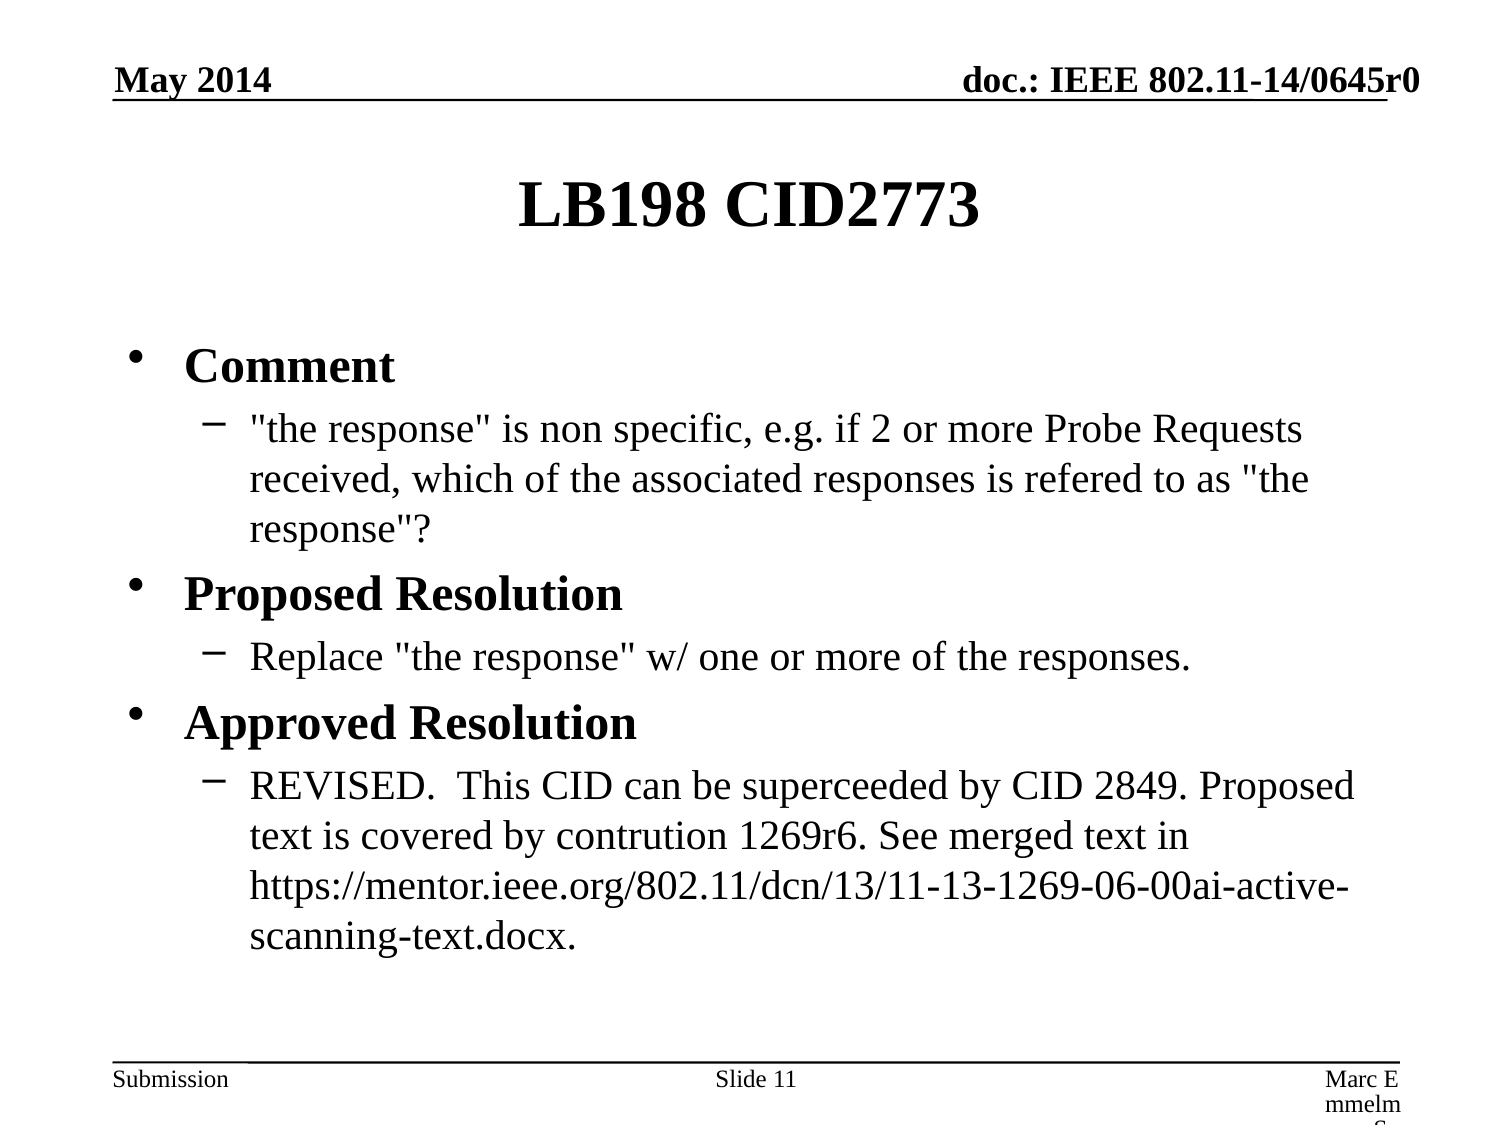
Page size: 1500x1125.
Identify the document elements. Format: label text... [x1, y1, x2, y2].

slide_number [114, 54, 290, 101]
list Comment "the response" is non specific, e.g. if 2 or more Probe Requests received, which of the associated responses is refered to as "the response"? Proposed Resolution Replace "the response" w/ one or more of the responses. Approved Resolution REVISED. This CID can be superceeded by CID 2849. Proposed text is covered by contrution 1269r6. See merged text in https://mentor.ieee.org/802.11/dcn/13/11-13-1269-06-00ai-active-scanning-text.docx. [112, 324, 1388, 1001]
slide_number Slide 11 [712, 1061, 800, 1093]
title LB198 CID2773 [112, 112, 1388, 288]
footer Marc Emmelmann, Self [1324, 1061, 1402, 1093]
